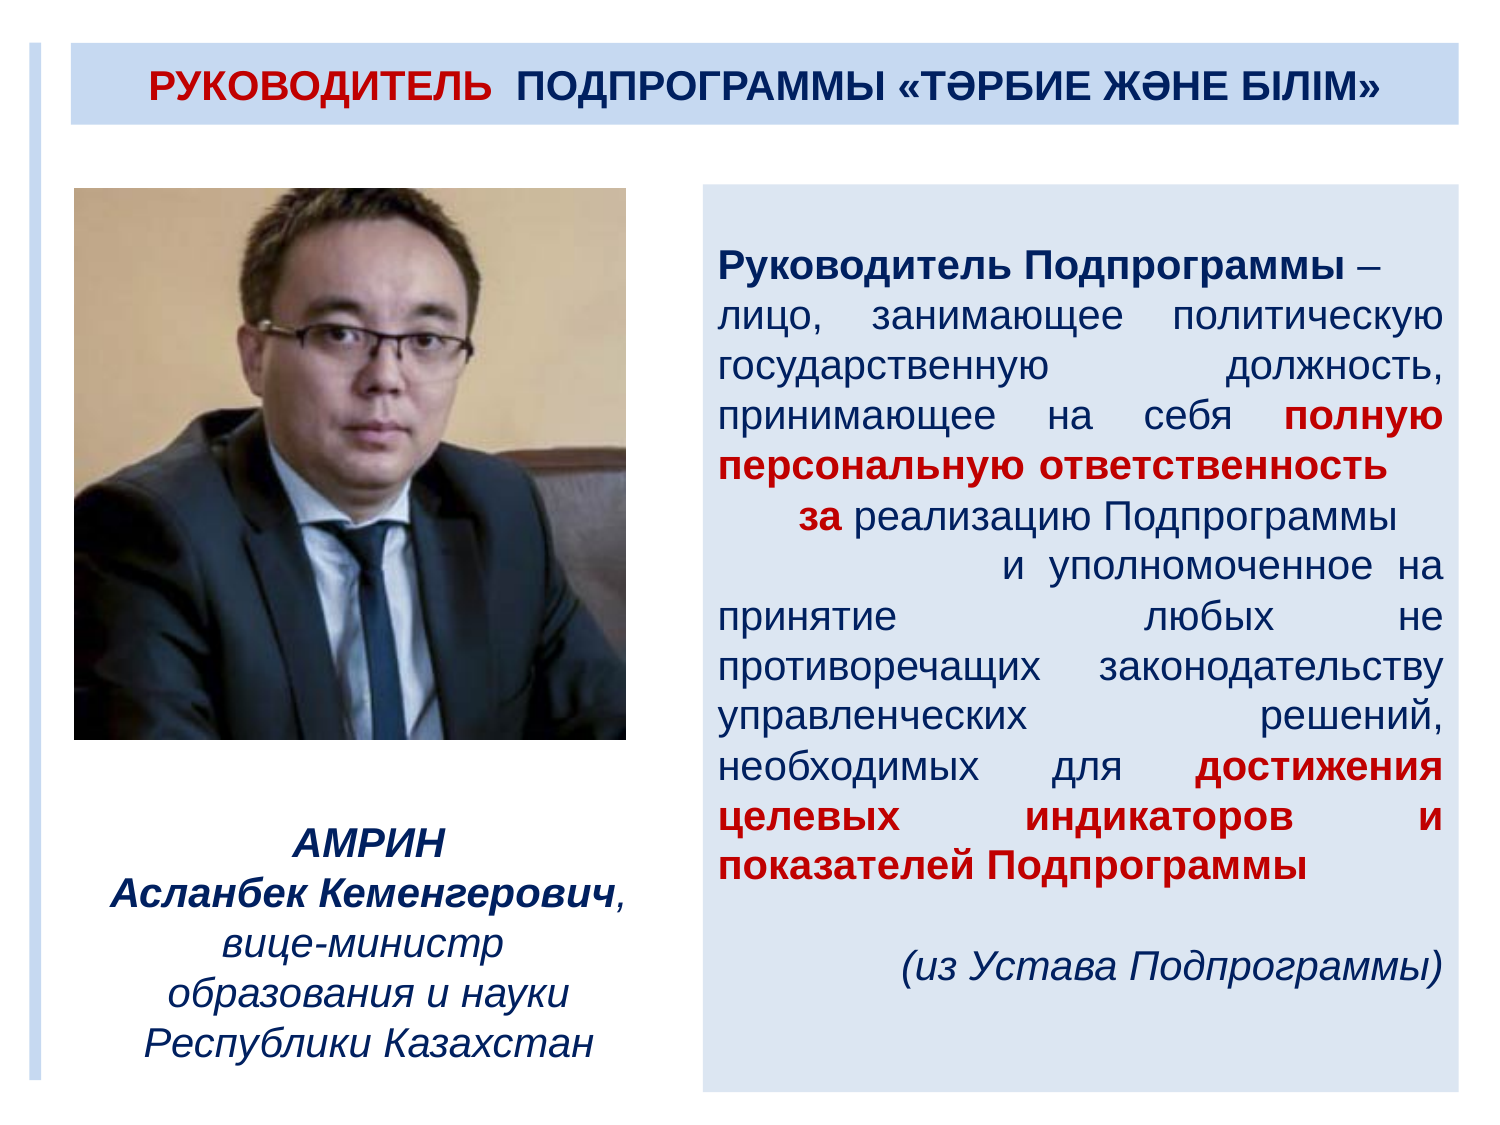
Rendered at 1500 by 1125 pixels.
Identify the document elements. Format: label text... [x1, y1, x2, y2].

text_box Руководитель Подпрограммы – лицо, занимающее политическую государственную должность, принимающее на себя полную персональную ответственность за реализацию Подпрограммы и уполномоченное на принятие любых не противоречащих законодательству управленческих решений, необходимых для достижения целевых индикаторов и показателей Подпрограммы (из Устава Подпрограммы) [701, 182, 1461, 1094]
text_box [27, 41, 43, 1082]
text_box АМРИН Асланбек Кеменгерович, вице-министр образования и науки Республики Казахстан [75, 787, 663, 1094]
picture [74, 188, 626, 740]
text_box РУКОВОДИТЕЛЬ ПОДПРОГРАММЫ «ТӘРБИЕ ЖӘНЕ БІЛІМ» [69, 41, 1461, 127]
